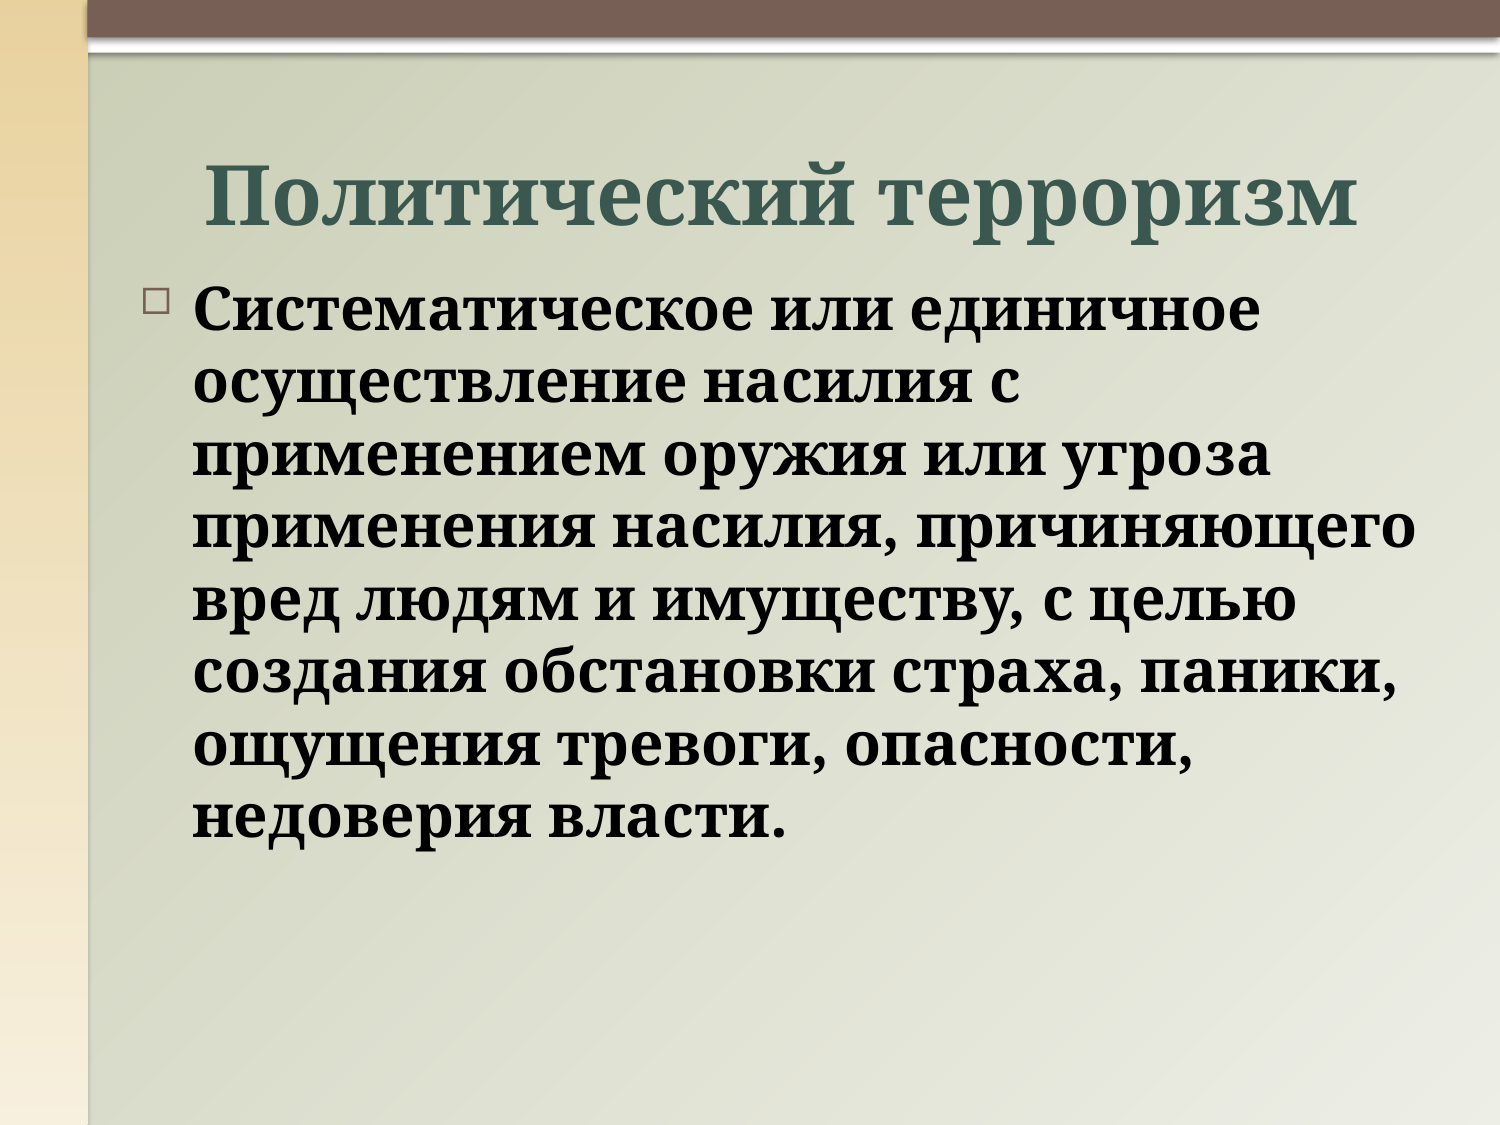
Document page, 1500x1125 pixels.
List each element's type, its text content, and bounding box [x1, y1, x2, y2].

list Систематическое или единичное осуществление насилия с применением оружия или угроза применения насилия, причиняющего вред людям и имуществу, с целью создания обстановки страха, паники, ощущения тревоги, опасности, недоверия власти. [124, 262, 1439, 1013]
title Политический терроризм [124, 62, 1438, 251]
